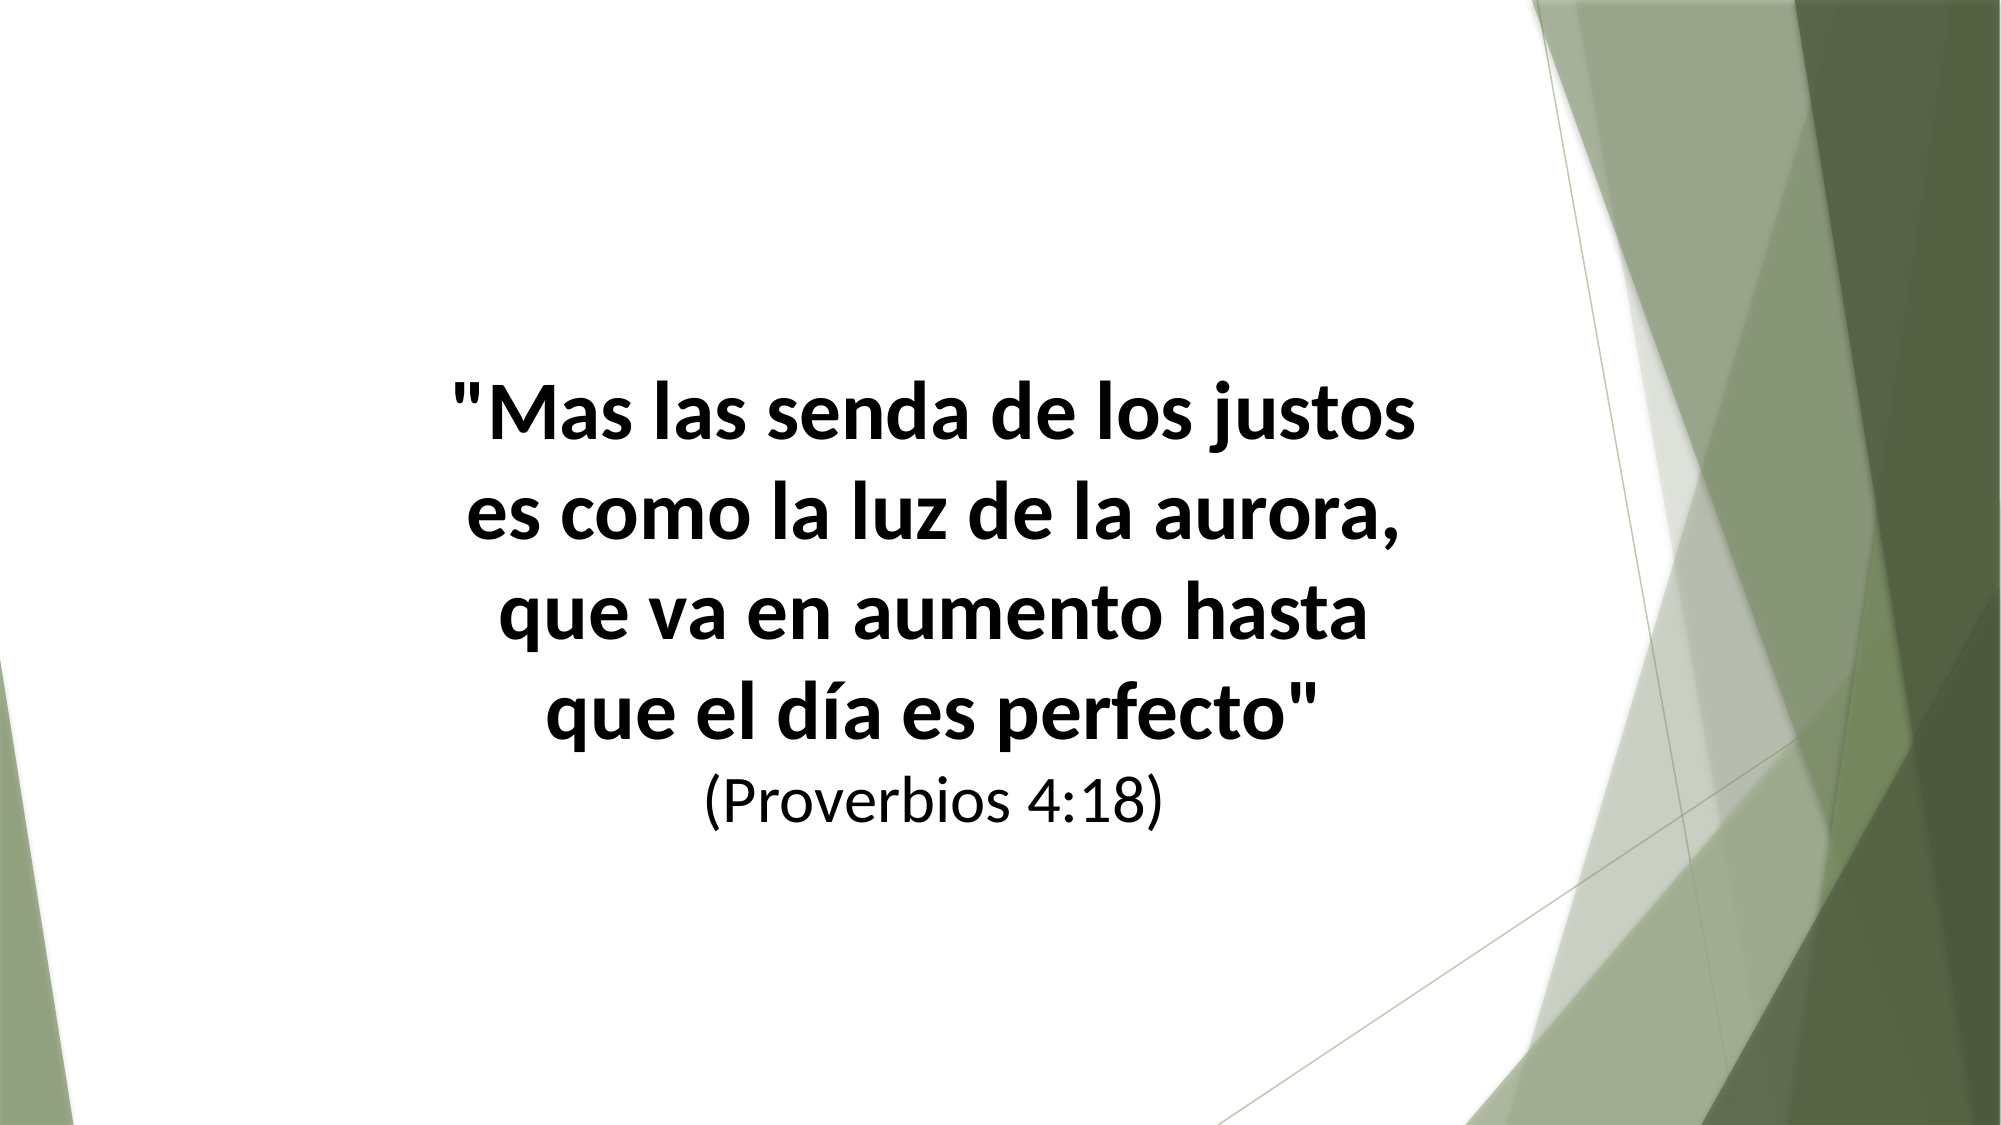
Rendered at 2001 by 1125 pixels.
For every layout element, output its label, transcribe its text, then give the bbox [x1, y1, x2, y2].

text_box "Mas las senda de los justos es como la luz de la aurora, que va en aumento hasta que el día es perfecto" (Proverbios 4:18) [434, 348, 1435, 844]
